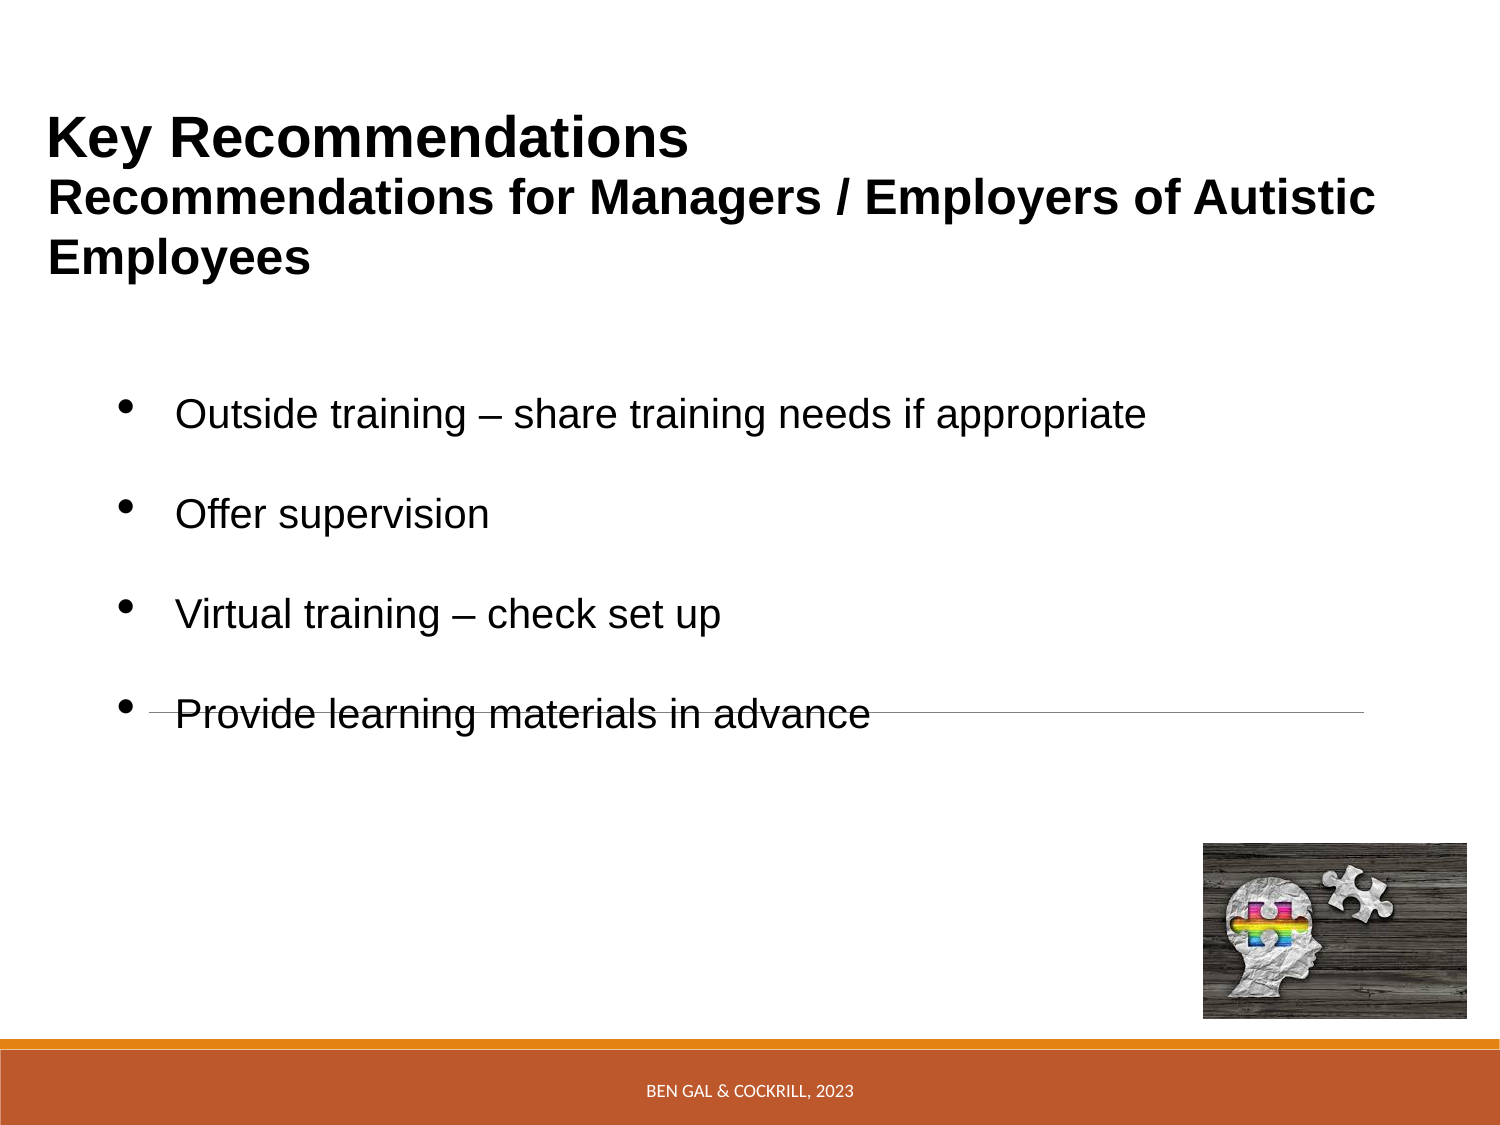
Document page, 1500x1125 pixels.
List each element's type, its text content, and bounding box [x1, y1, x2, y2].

text_box Ben Gal & Cockrill, 2023 [453, 1059, 1047, 1120]
picture [1202, 842, 1468, 1020]
text_box Recommendations for Managers / Employers of Autistic Employees [32, 157, 1469, 292]
text_box Outside training – share training needs if appropriate Offer supervision Virtual training – check set up Provide learning materials in advance [103, 329, 1469, 745]
text_box Key Recommendations [31, 21, 1467, 177]
